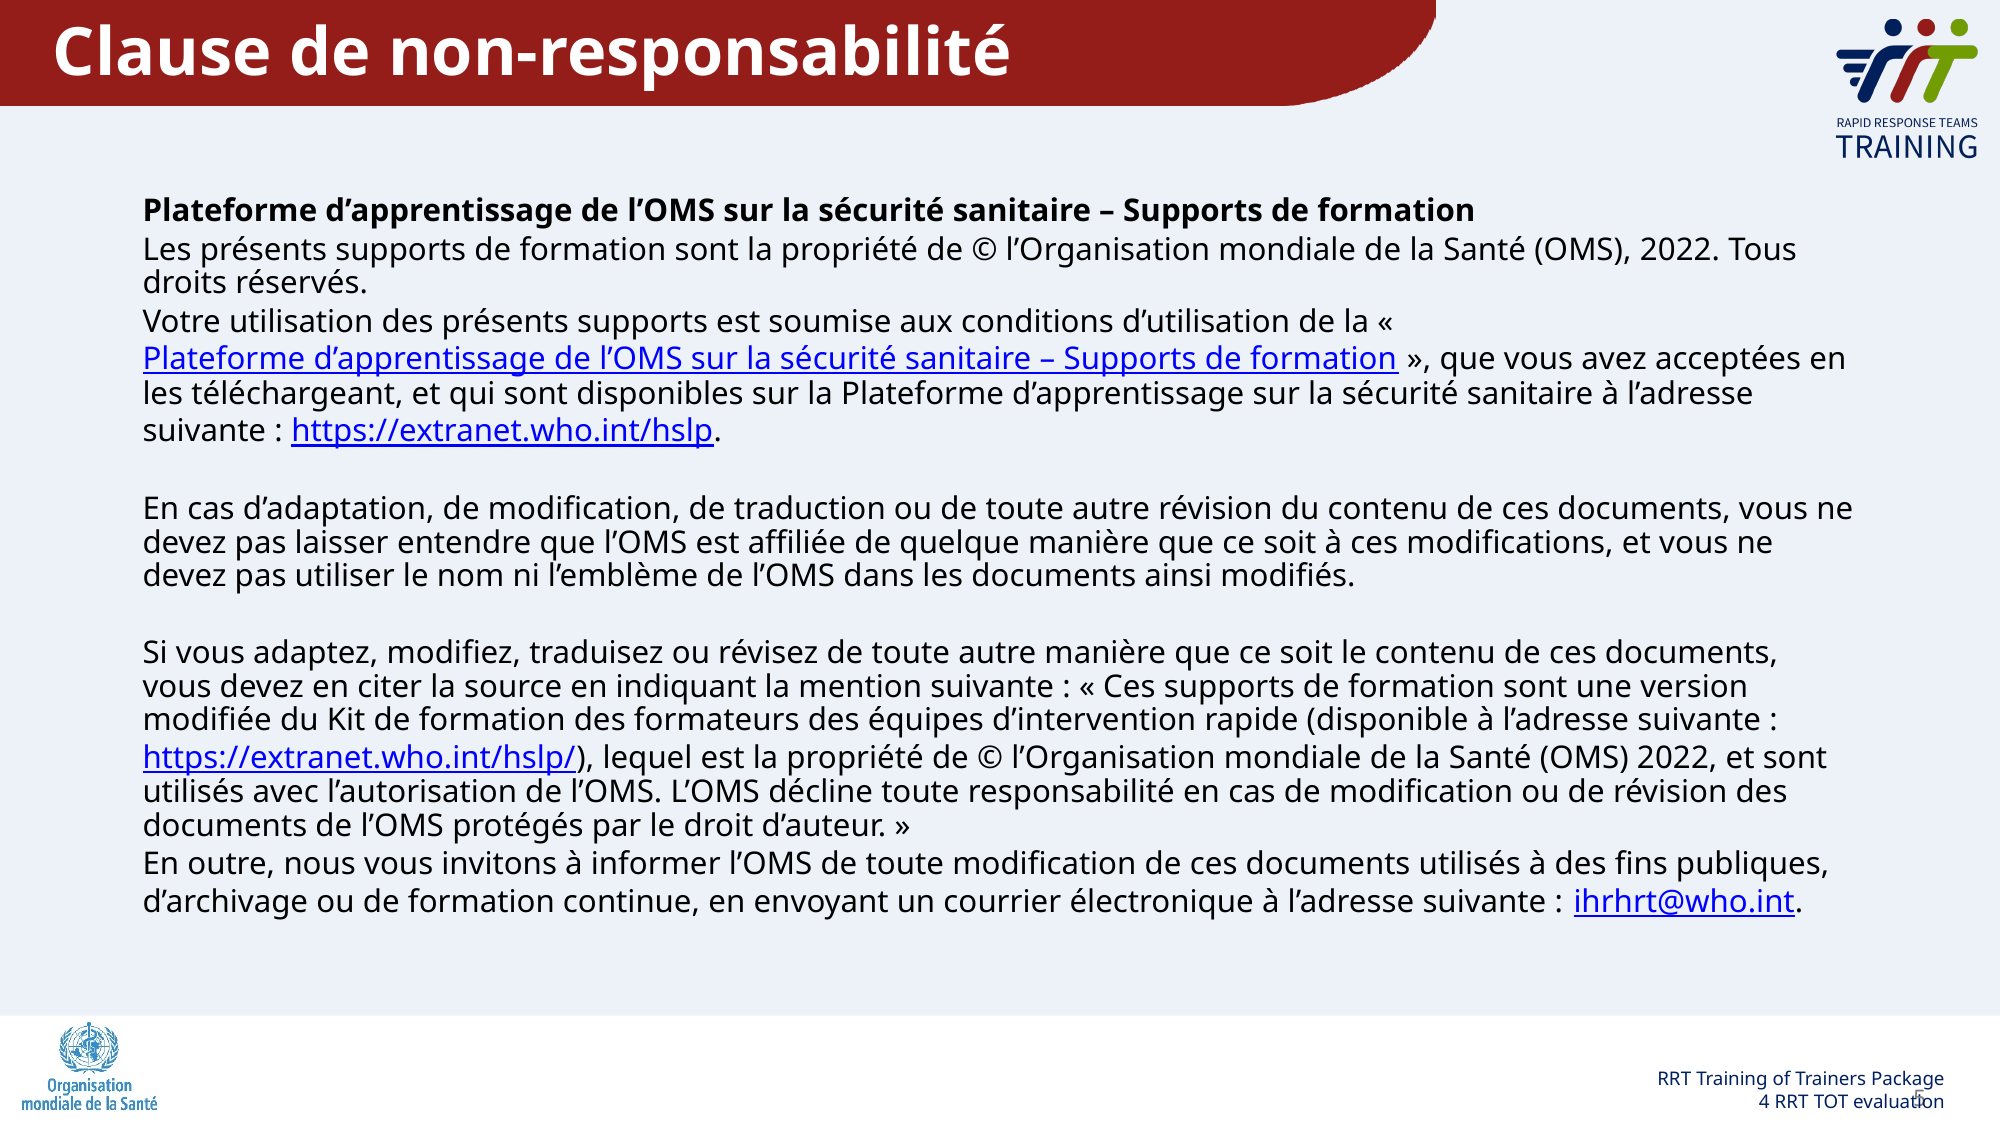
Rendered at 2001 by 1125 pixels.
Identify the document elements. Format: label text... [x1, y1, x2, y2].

picture [20, 1020, 158, 1111]
list Plateforme d’apprentissage de l’OMS sur la sécurité sanitaire – Supports de formation Les présents supports de formation sont la propriété de © l’Organisation mondiale de la Santé (OMS), 2022. Tous droits réservés. Votre utilisation des présents supports est soumise aux conditions d’utilisation de la « Plateforme d’apprentissage de l’OMS sur la sécurité sanitaire – Supports de formation », que vous avez acceptées en les téléchargeant, et qui sont disponibles sur la Plateforme d’apprentissage sur la sécurité sanitaire à l’adresse suivante : https://extranet.who.int/hslp. En cas d’adaptation, de modification, de traduction ou de toute autre révision du contenu de ces documents, vous ne devez pas laisser entendre que l’OMS est affiliée de quelque manière que ce soit à ces modifications, et vous ne devez pas utiliser le nom ni l’emblème de l’OMS dans les documents ainsi modifiés. Si vous adaptez, modifiez, traduisez ou révisez de toute autre manière que ce soit le contenu de ces documents, vous devez en citer la source en indiquant la mention suivante : « Ces supports de formation sont une version modifiée du Kit de formation des formateurs des équipes d’intervention rapide (disponible à l’adresse suivante : https://extranet.who.int/hslp/), lequel est la propriété de © l’Organisation mondiale de la Santé (OMS) 2022, et sont utilisés avec l’autorisation de l’OMS. L’OMS décline toute responsabilité en cas de modification ou de révision des documents de l’OMS protégés par le droit d’auteur. » En outre, nous vous invitons à informer l’OMS de toute modification de ces documents utilisés à des fins publiques, d’archivage ou de formation continue, en envoyant un courrier électronique à l’adresse suivante : ihrhrt@who.int. [142, 194, 1858, 1050]
picture [1835, 19, 1978, 167]
text_box [0, 0, 2000, 1016]
picture [0, 0, 1437, 106]
